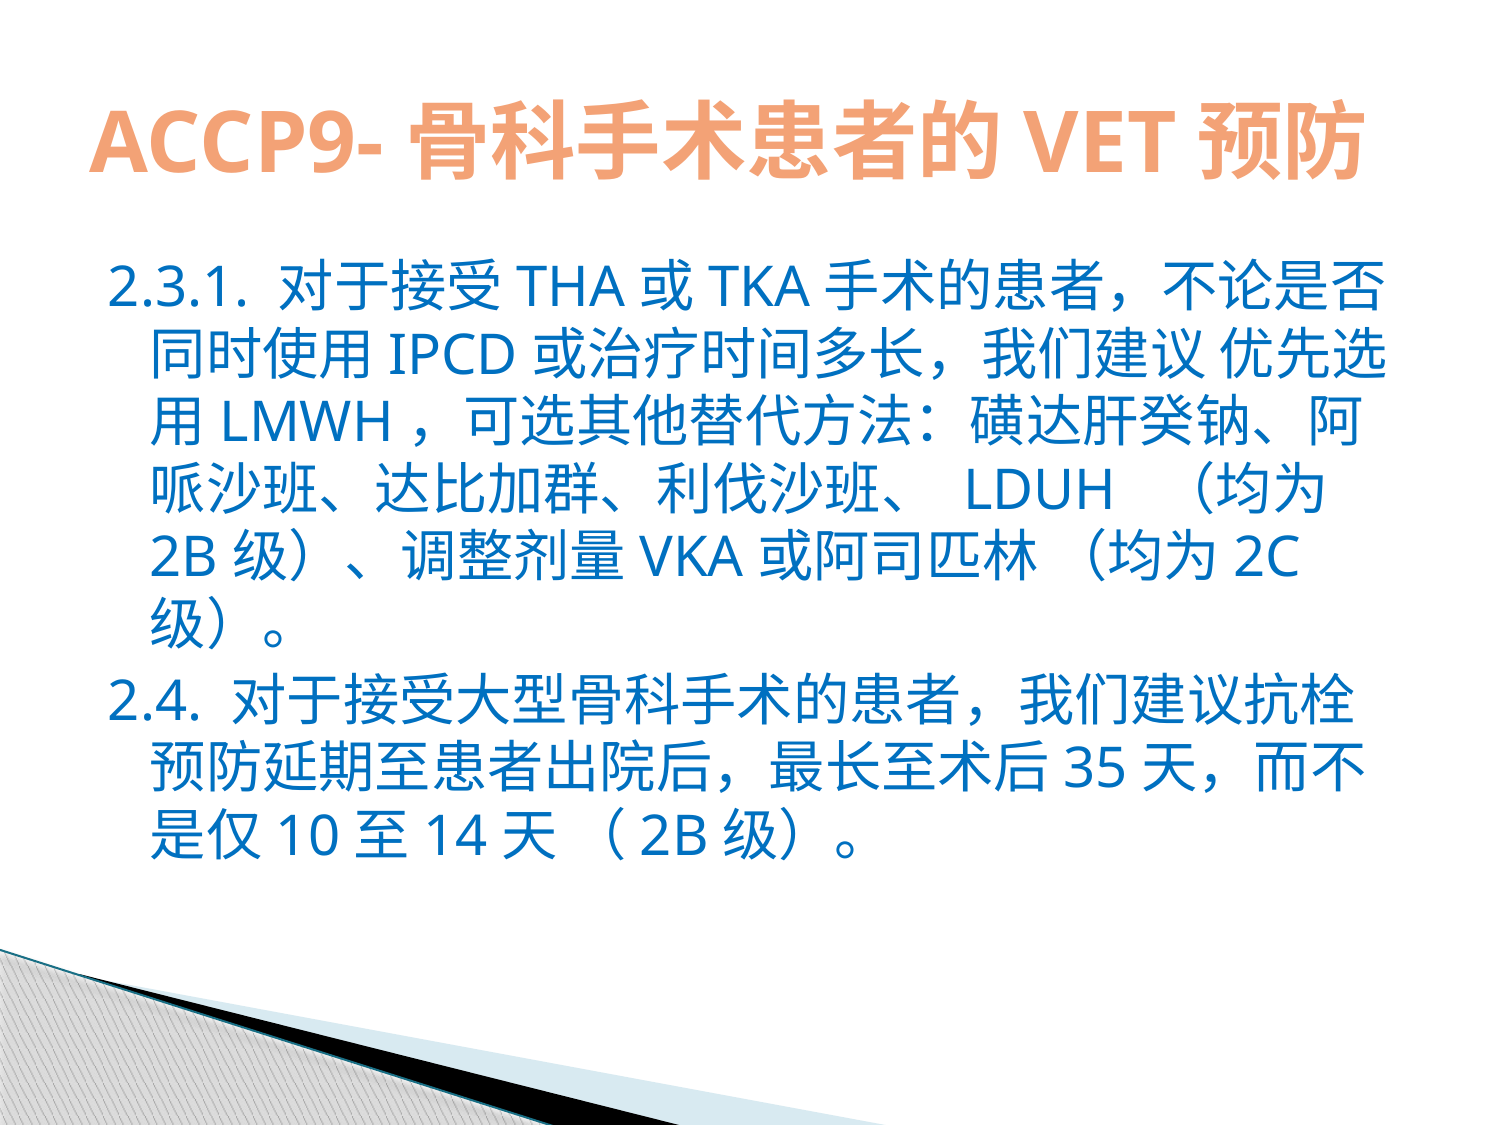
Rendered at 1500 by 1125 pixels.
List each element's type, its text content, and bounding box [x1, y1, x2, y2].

title ACCP9-骨科手术患者的VET预防 [75, 45, 1425, 233]
list 2.3.1. 对于接受THA或TKA手术的患者，不论是否同时使用IPCD或治疗时间多长，我们建议 优先选用LMWH，可选其他替代方法：磺达肝癸钠、阿哌沙班、达比加群、利伐沙班、 LDUH （均为2B级）、调整剂量VKA或阿司匹林 （均为2C级）。 2.4. 对于接受大型骨科手术的患者，我们建议抗栓预防延期至患者出院后，最长至术后35天，而不是仅10至14天 （2B级）。 [74, 242, 1426, 986]
